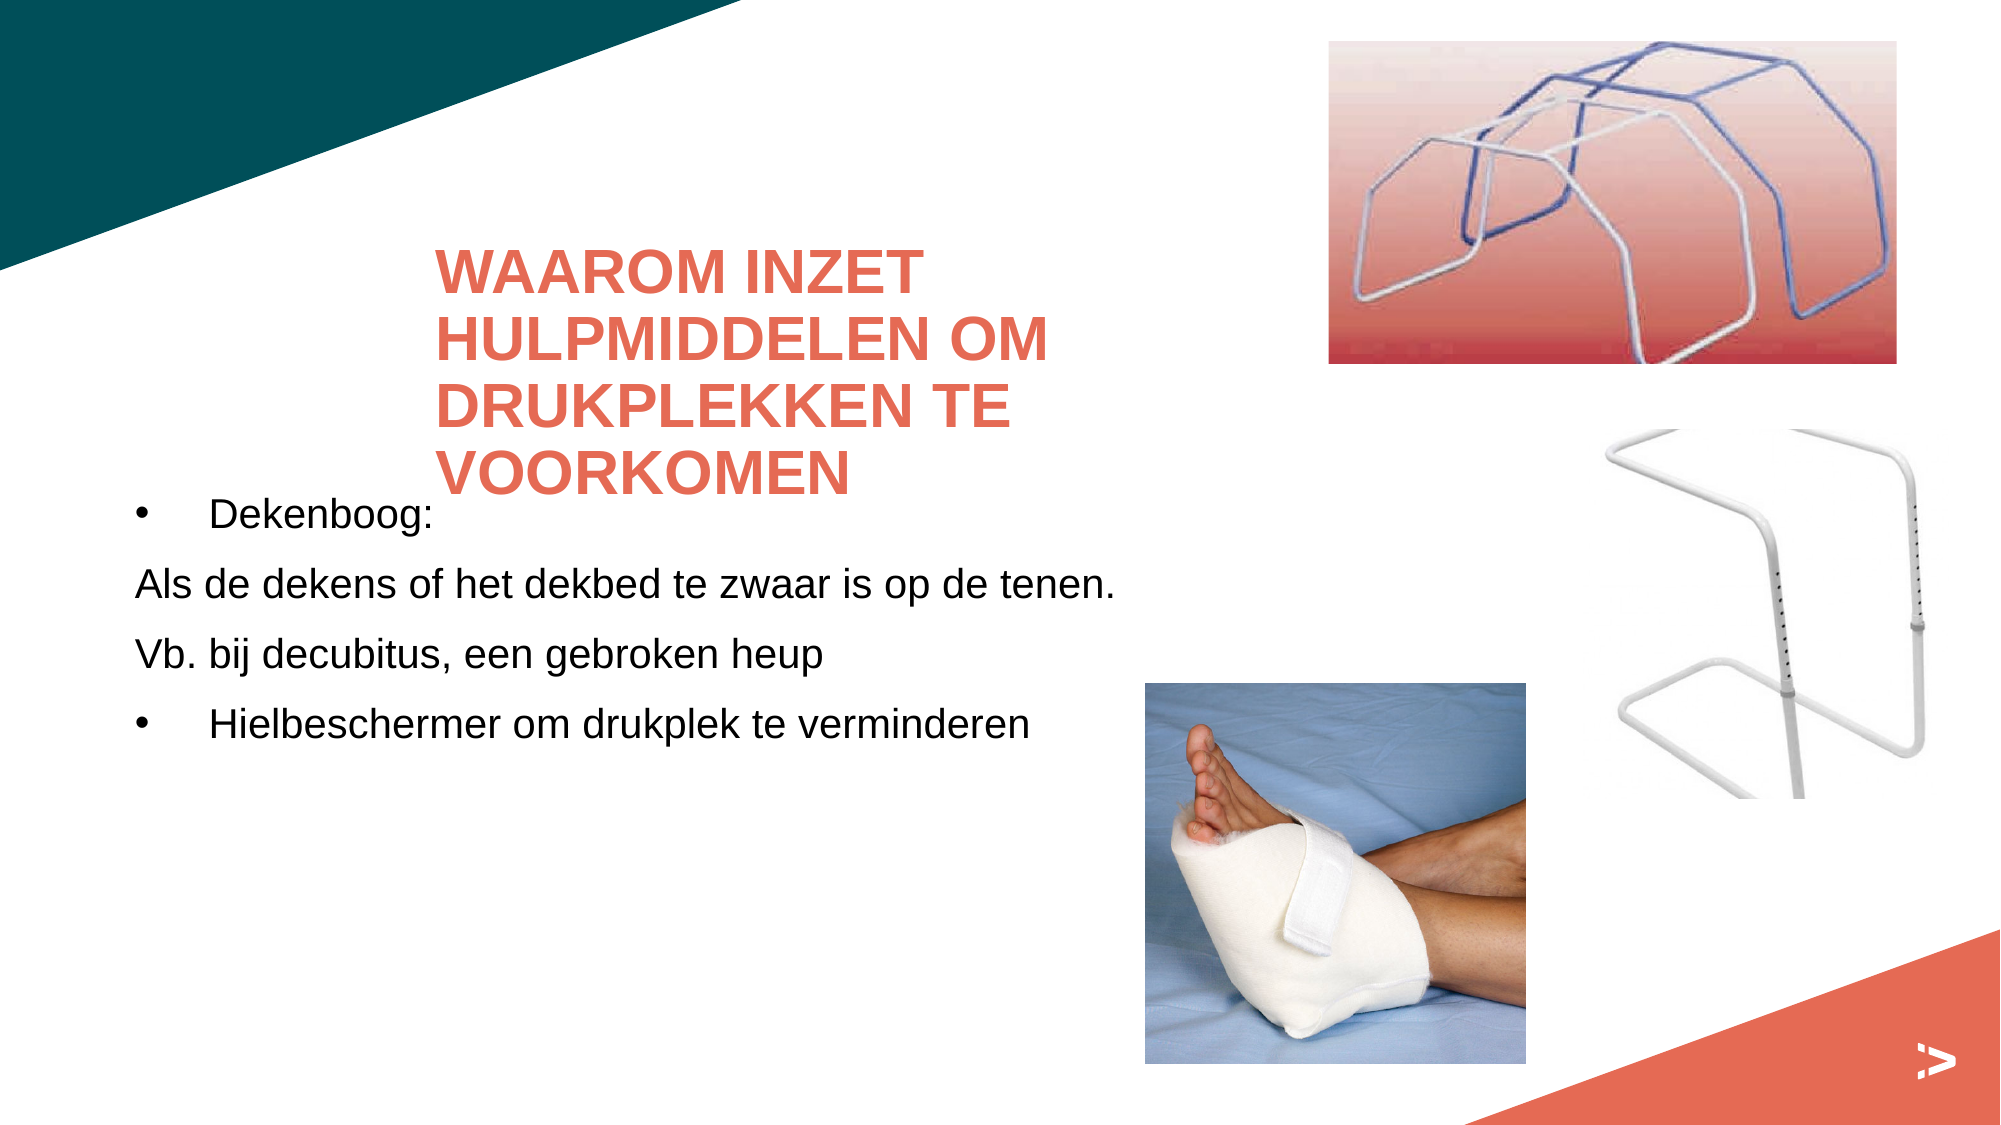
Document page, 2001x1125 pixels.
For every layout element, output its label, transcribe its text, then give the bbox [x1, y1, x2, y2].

list Dekenboog: Als de dekens of het dekbed te zwaar is op de tenen. Vb. bij decubitus, een gebroken heup Hielbeschermer om drukplek te verminderen [134, 346, 1153, 942]
title Waarom inzet Hulpmiddelen om drukplekken te voorkomen [435, 170, 1265, 508]
picture [1545, 429, 1987, 799]
picture [1144, 683, 1526, 1064]
picture [1328, 41, 1897, 364]
